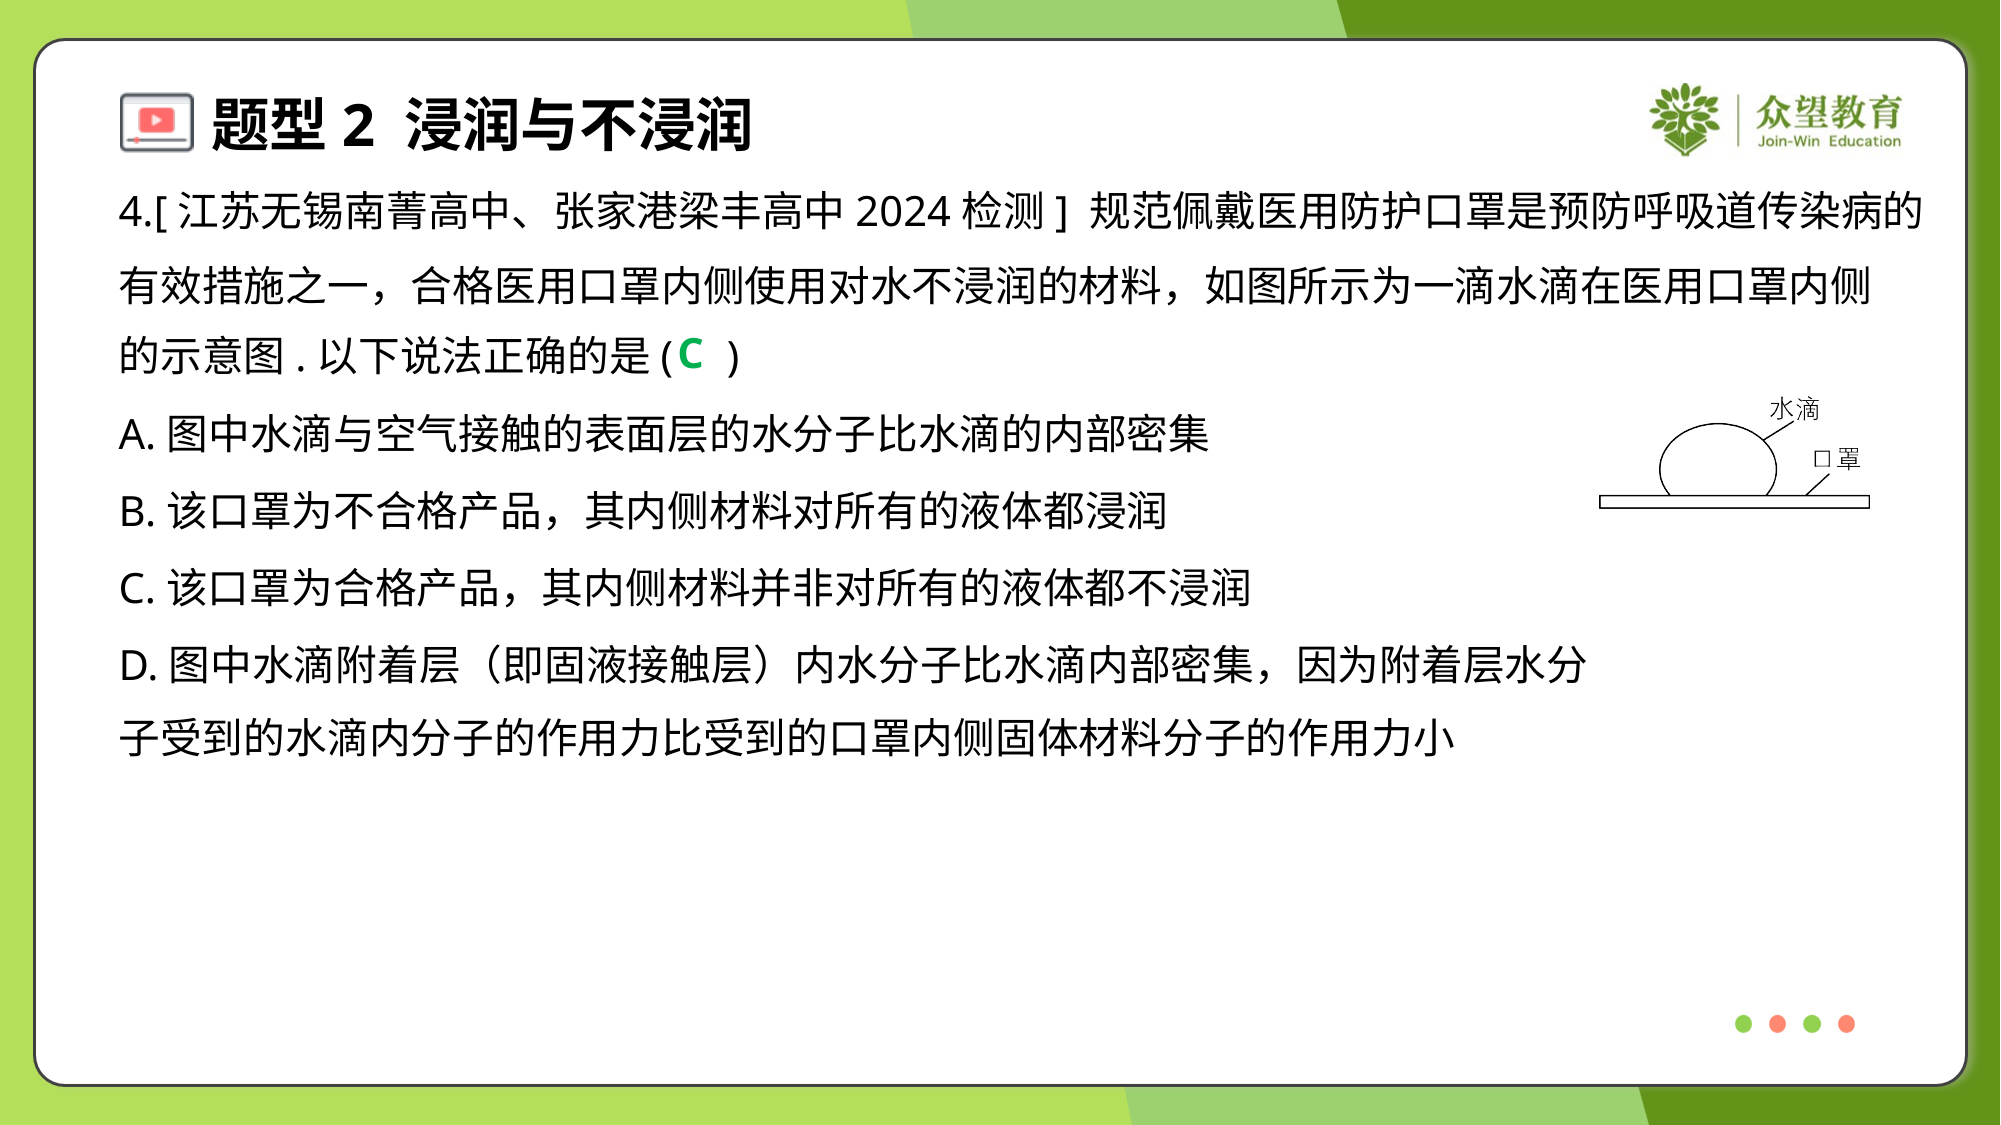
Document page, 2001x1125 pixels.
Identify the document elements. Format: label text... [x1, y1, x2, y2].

text_box 4.[江苏无锡南菁高中、张家港梁丰高中2024检测] 规范佩戴医用防护口罩是预防呼吸道传染病的 有效措施之一，合格医用口罩内侧使用对水不浸润的材料，如图所示为一滴水滴在医用口罩内侧 的示意图.以下说法正确的是( ) [118, 159, 1883, 373]
text_box C [661, 306, 720, 371]
picture [0, 0, 2000, 1125]
text_box A.图中水滴与空气接触的表面层的水分子比水滴的内部密集 B.该口罩为不合格产品，其内侧材料对所有的液体都浸润 C.该口罩为合格产品，其内侧材料并非对所有的液体都不浸润 D.图中水滴附着层（即固液接触层）内水分子比水滴内部密集，因为附着层水分 子受到的水滴内分子的作用力比受到的口罩内侧固体材料分子的作用力小 [118, 382, 1590, 755]
